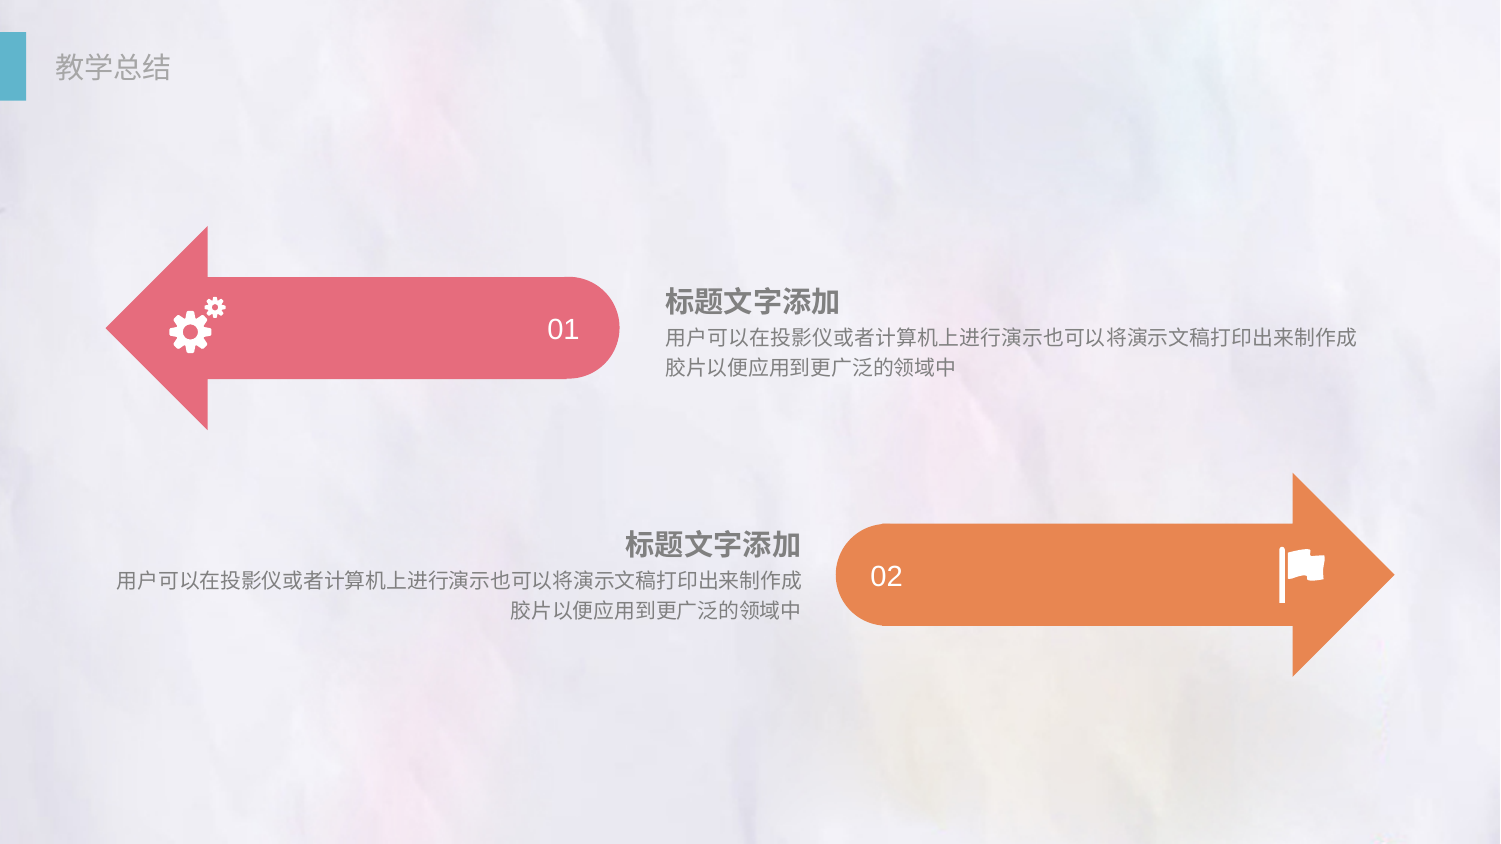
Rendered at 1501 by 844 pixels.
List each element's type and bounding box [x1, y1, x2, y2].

text_box [105, 225, 1395, 677]
picture [0, 0, 1500, 844]
text_box [650, 268, 1373, 386]
text_box [94, 512, 816, 629]
